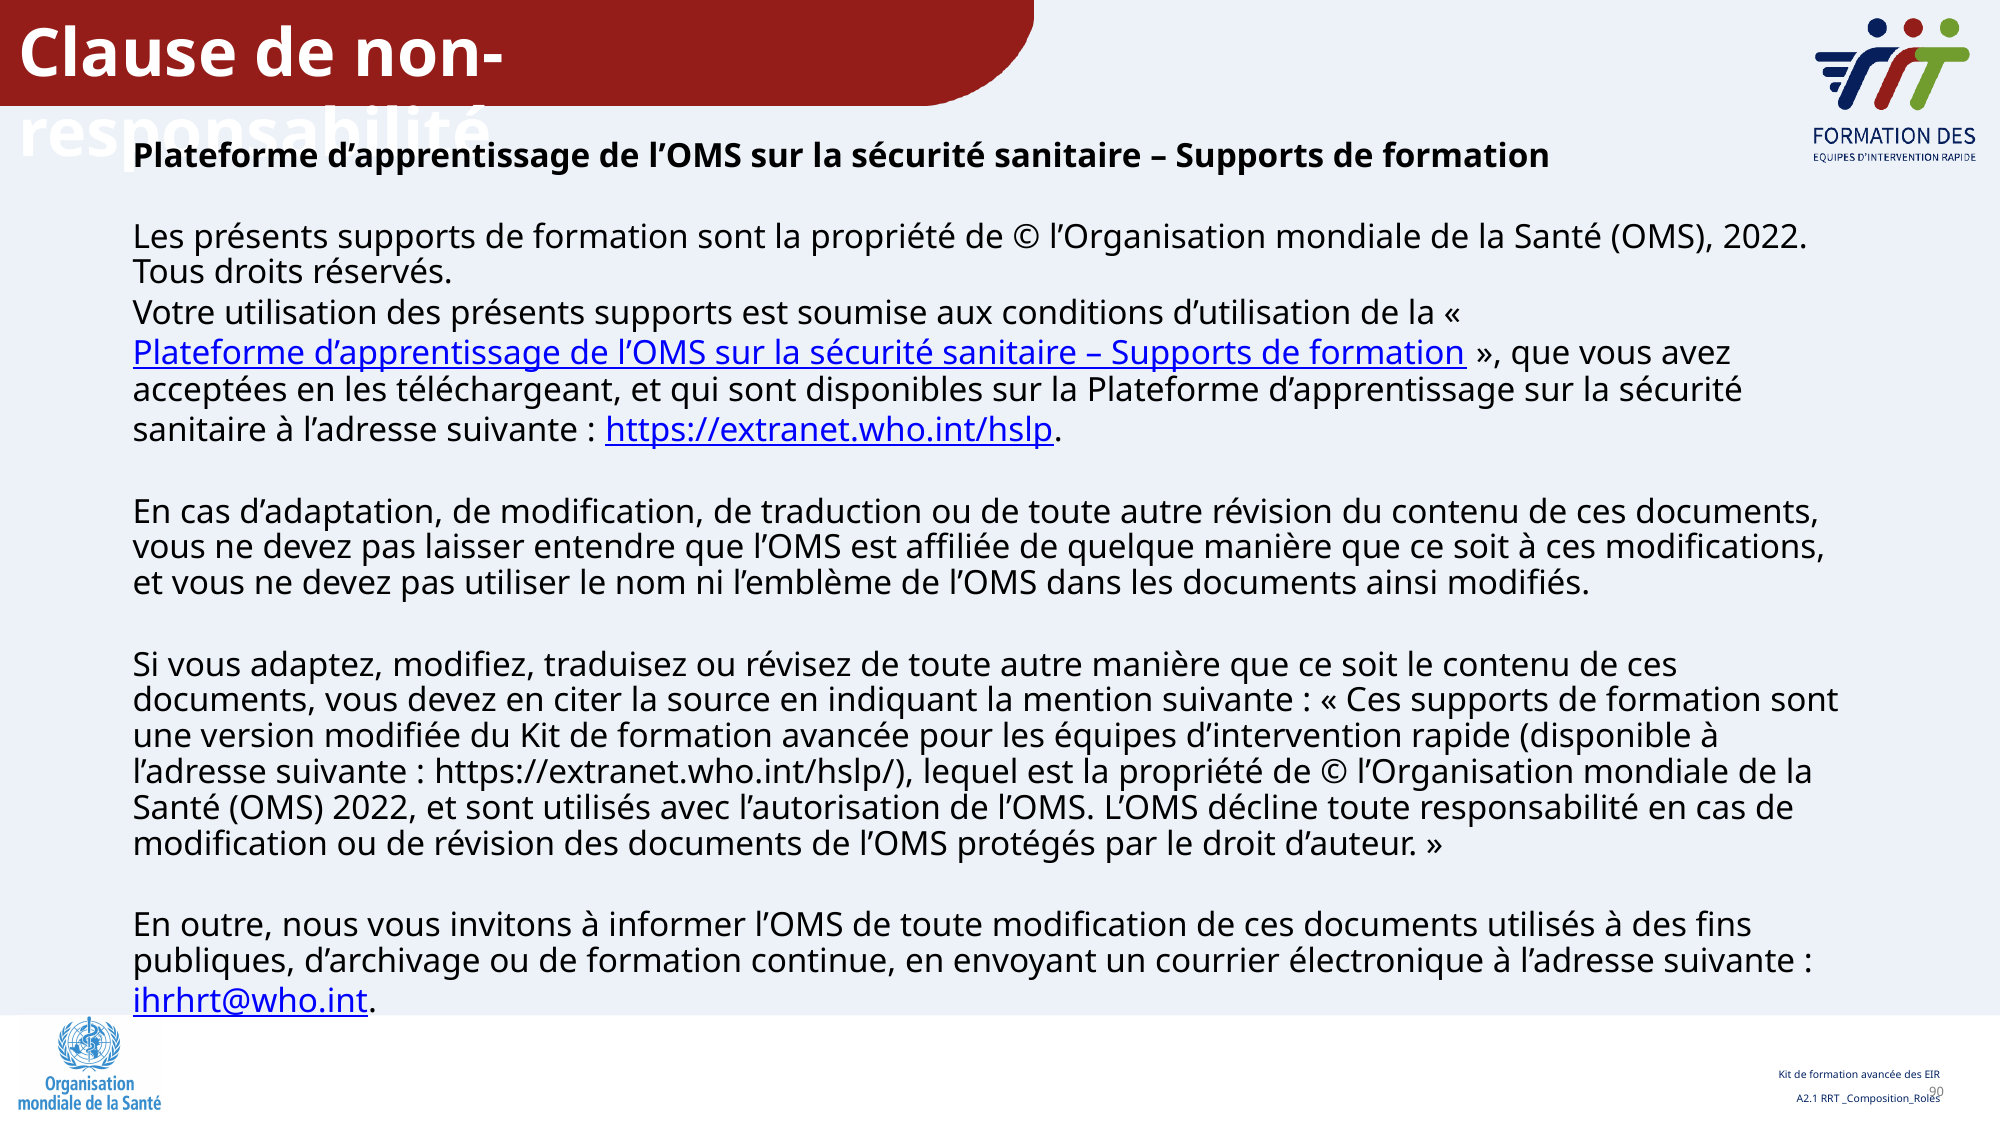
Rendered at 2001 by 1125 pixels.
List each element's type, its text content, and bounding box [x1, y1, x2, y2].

list Plateforme d’apprentissage de l’OMS sur la sécurité sanitaire – Supports de formation Les présents supports de formation sont la propriété de © l’Organisation mondiale de la Santé (OMS), 2022. Tous droits réservés. Votre utilisation des présents supports est soumise aux conditions d’utilisation de la « Plateforme d’apprentissage de l’OMS sur la sécurité sanitaire – Supports de formation », que vous avez acceptées en les téléchargeant, et qui sont disponibles sur la Plateforme d’apprentissage sur la sécurité sanitaire à l’adresse suivante : https://extranet.who.int/hslp. En cas d’adaptation, de modification, de traduction ou de toute autre révision du contenu de ces documents, vous ne devez pas laisser entendre que l’OMS est affiliée de quelque manière que ce soit à ces modifications, et vous ne devez pas utiliser le nom ni l’emblème de l’OMS dans les documents ainsi modifiés. Si vous adaptez, modifiez, traduisez ou révisez de toute autre manière que ce soit le contenu de ces documents, vous devez en citer la source en indiquant la mention suivante : « Ces supports de formation sont une version modifiée du Kit de formation avancée pour les équipes d’intervention rapide (disponible à l’adresse suivante : https://extranet.who.int/hslp/), lequel est la propriété de © l’Organisation mondiale de la Santé (OMS) 2022, et sont utilisés avec l’autorisation de l’OMS. L’OMS décline toute responsabilité en cas de modification ou de révision des documents de l’OMS protégés par le droit d’auteur. » En outre, nous vous invitons à informer l’OMS de toute modification de ces documents utilisés à des fins publiques, d’archivage ou de formation continue, en envoyant un courrier électronique à l’adresse suivante : ihrhrt@who.int. [130, 137, 1846, 993]
picture [1813, 17, 1976, 163]
picture [17, 1015, 162, 1111]
picture [0, 0, 1034, 106]
